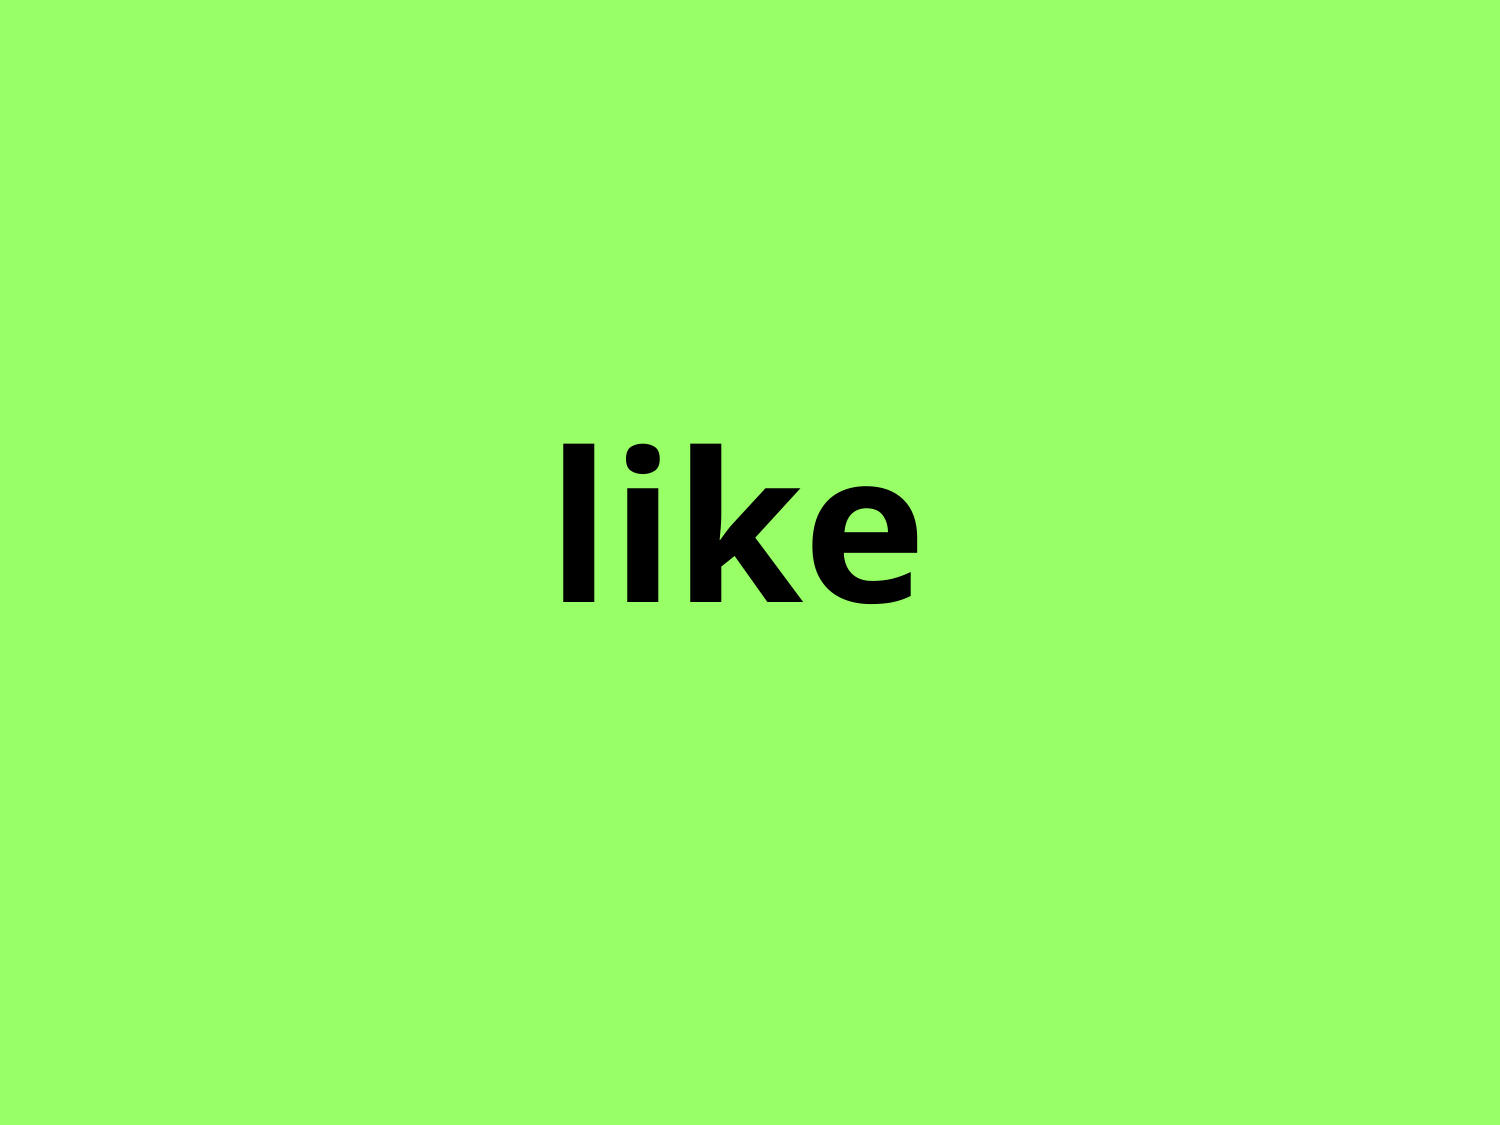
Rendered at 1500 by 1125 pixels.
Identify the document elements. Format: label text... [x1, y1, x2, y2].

title like [99, 424, 1376, 613]
